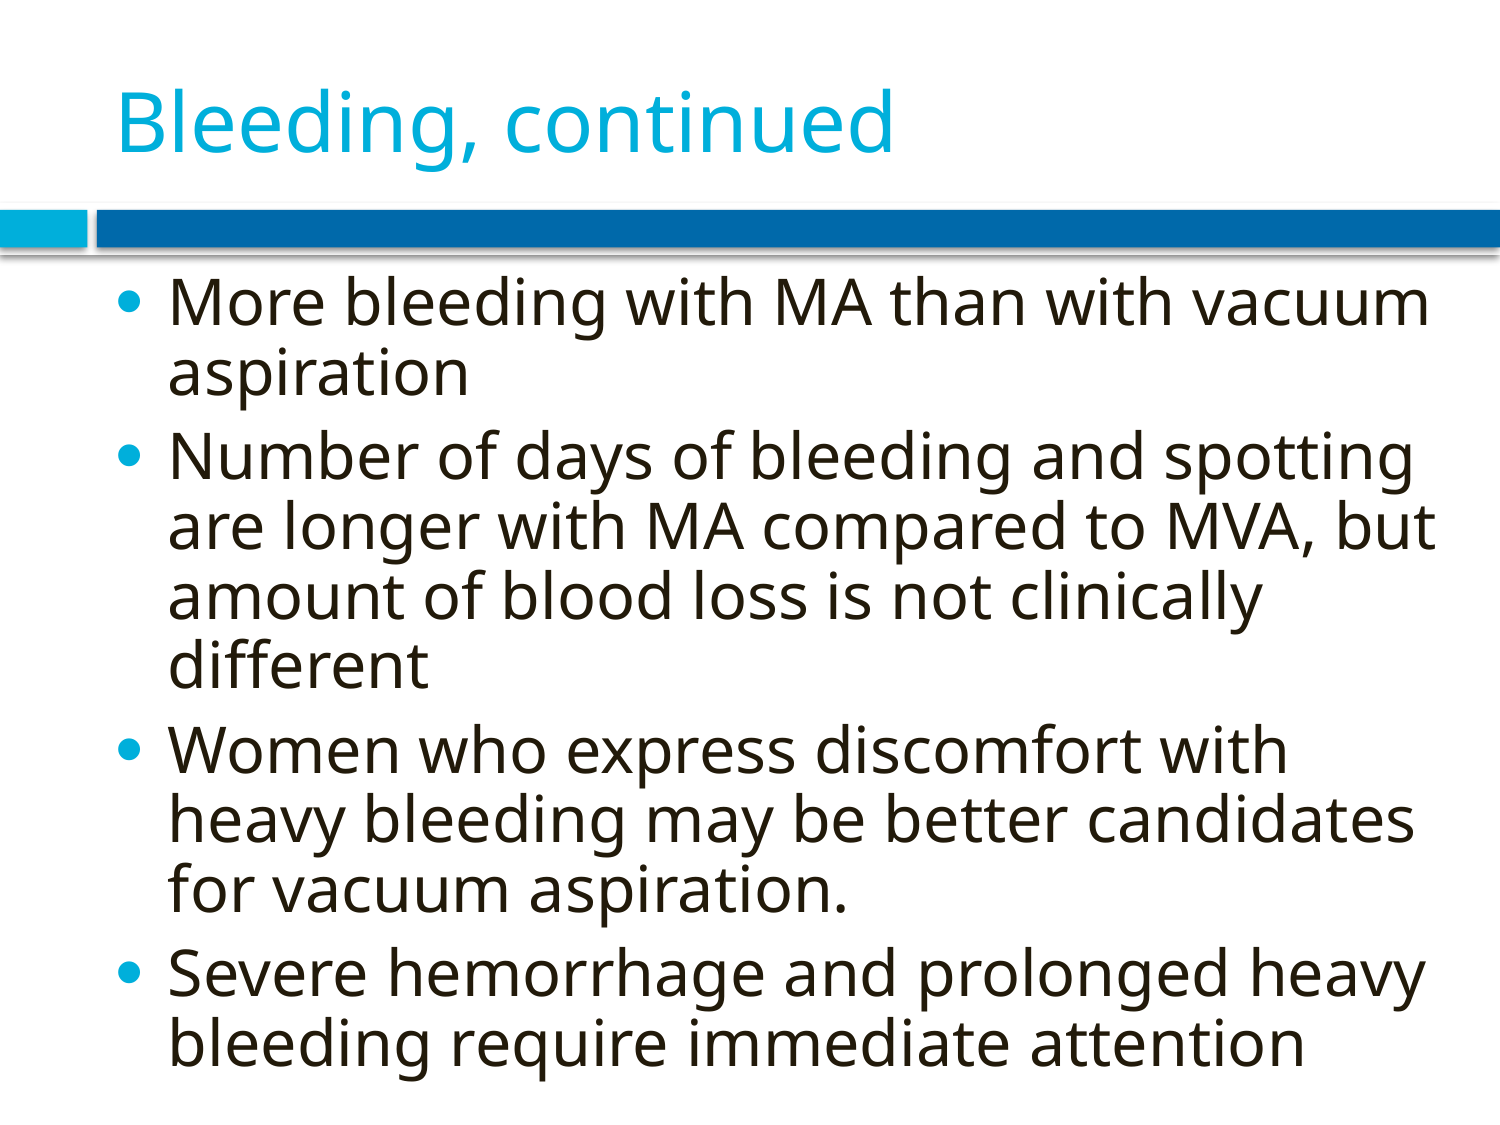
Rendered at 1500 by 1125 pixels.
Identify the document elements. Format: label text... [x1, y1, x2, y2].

list More bleeding with MA than with vacuum aspiration Number of days of bleeding and spotting are longer with MA compared to MVA, but amount of blood loss is not clinically different Women who express discomfort with heavy bleeding may be better candidates for vacuum aspiration. Severe hemorrhage and prolonged heavy bleeding require immediate attention [100, 262, 1475, 1125]
title Bleeding, continued [99, 37, 1438, 200]
